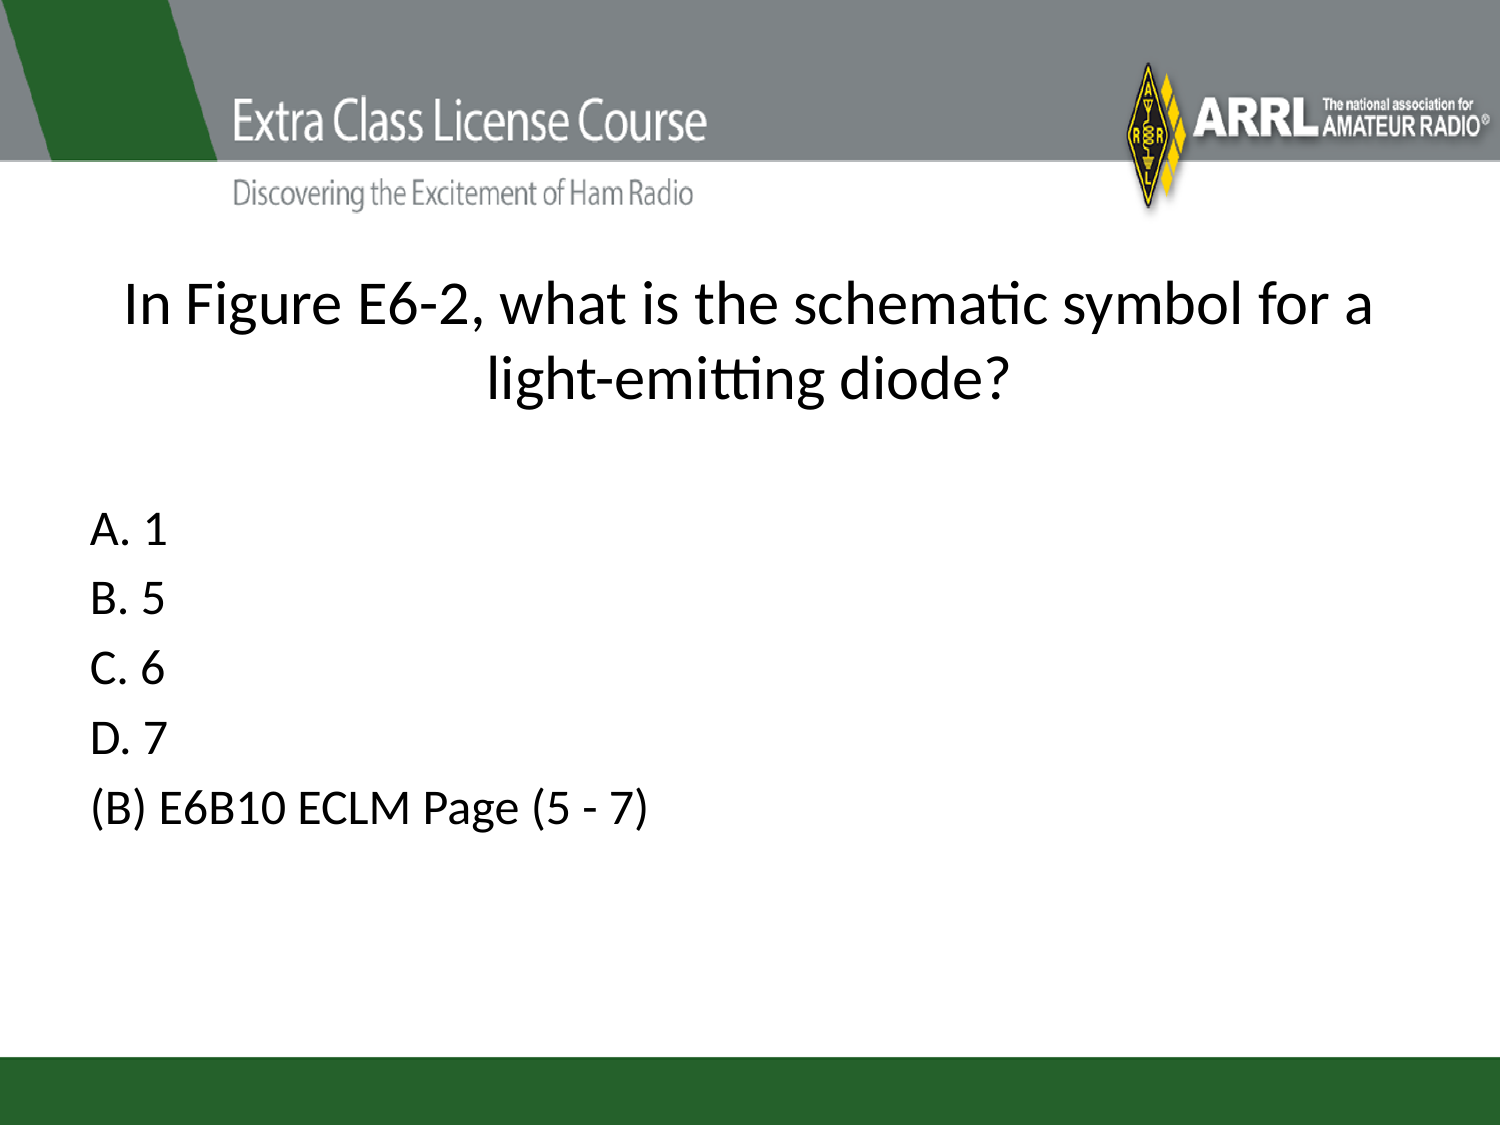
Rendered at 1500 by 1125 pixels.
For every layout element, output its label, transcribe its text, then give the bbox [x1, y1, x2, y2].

title In Figure E6-2, what is the schematic symbol for a light-emitting diode? [75, 254, 1425, 435]
list A. 1 B. 5 C. 6 D. 7 (B) E6B10 ECLM Page (5 - 7) [75, 487, 1425, 1005]
picture [0, 0, 1500, 1125]
